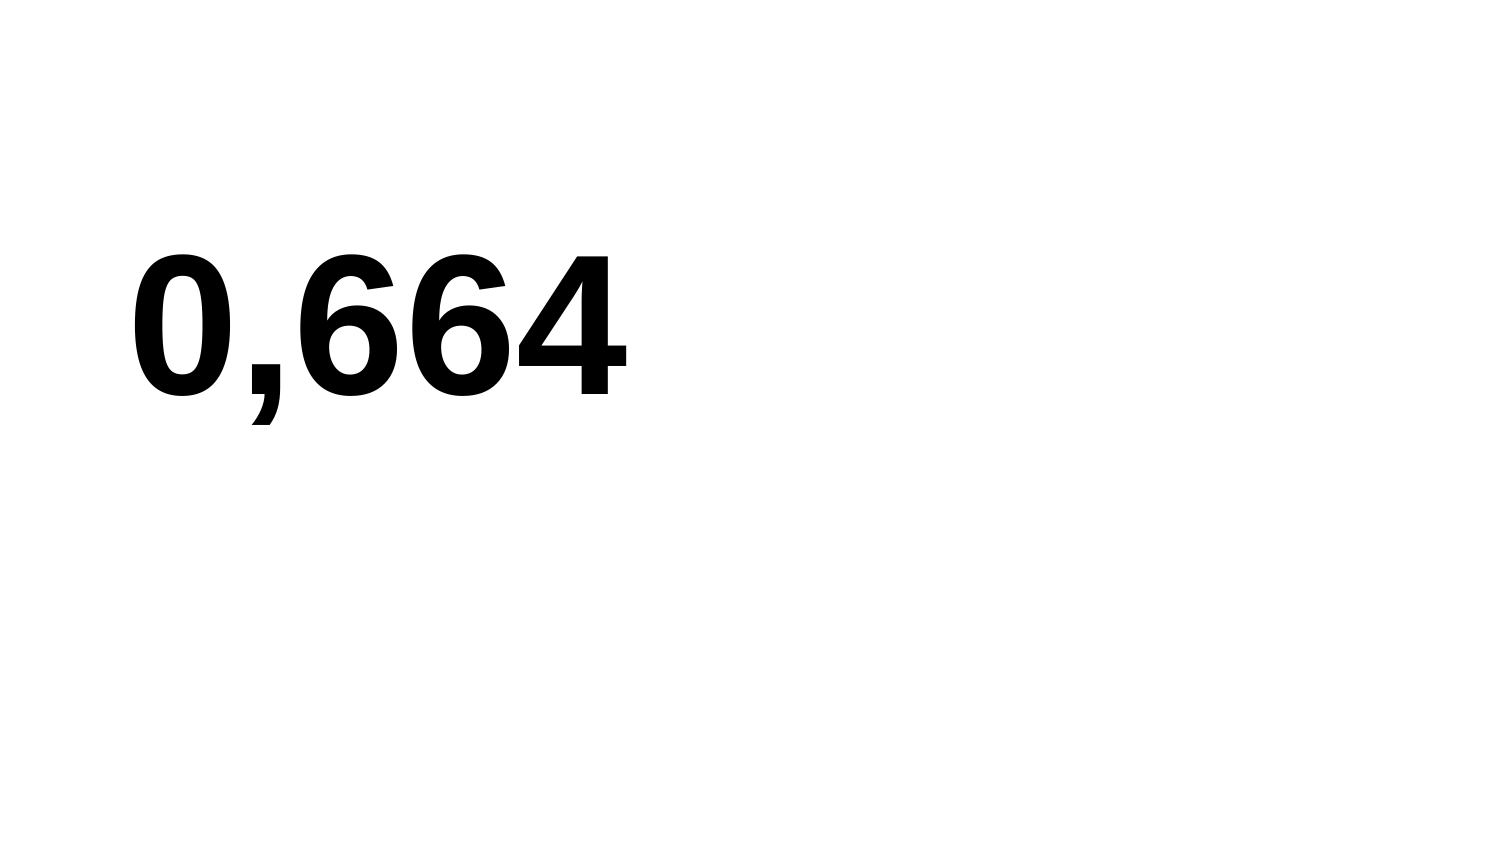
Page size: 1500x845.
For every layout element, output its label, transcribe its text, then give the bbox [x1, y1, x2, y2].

text_box 0,664 [112, 259, 1388, 450]
